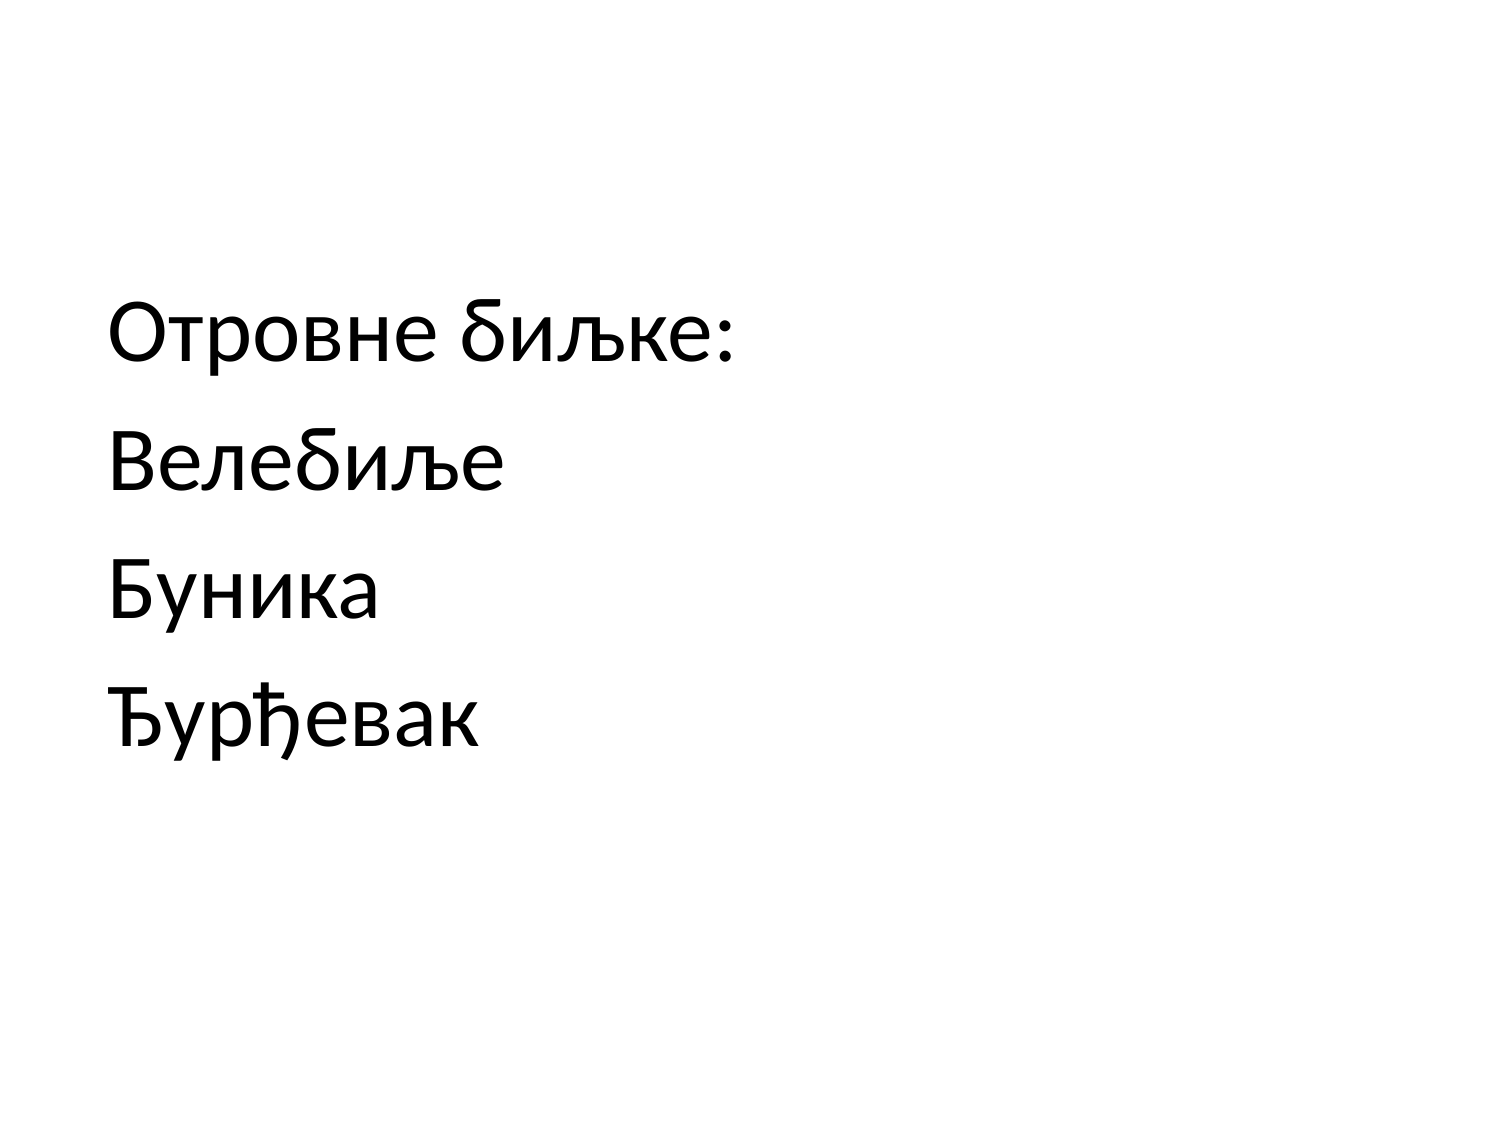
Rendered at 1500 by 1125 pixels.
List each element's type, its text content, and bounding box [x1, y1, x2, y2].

list Отровне биљке: Велебиље Буника Ђурђевак [75, 262, 1425, 1005]
